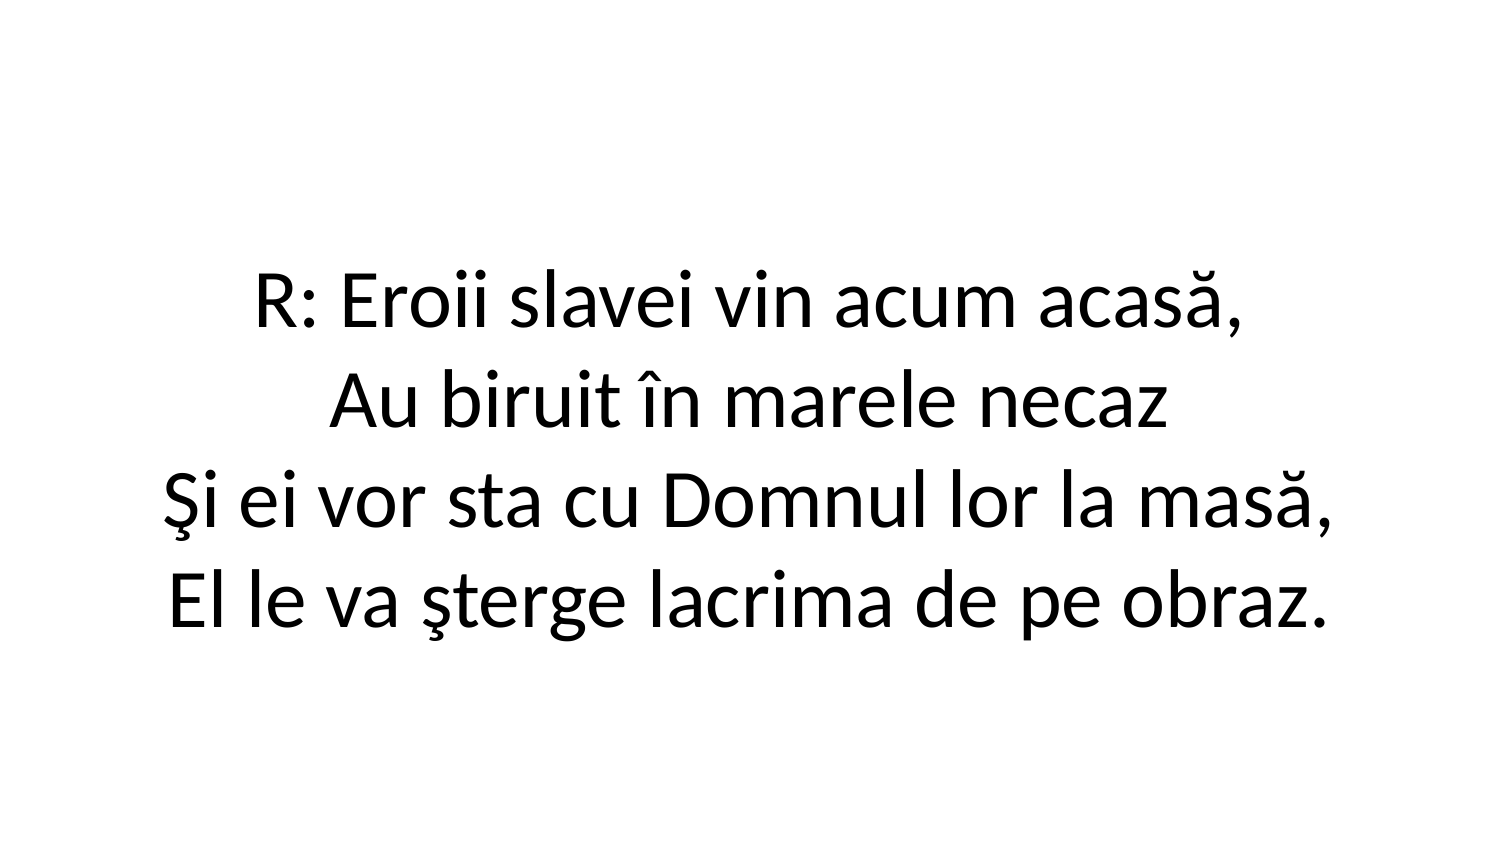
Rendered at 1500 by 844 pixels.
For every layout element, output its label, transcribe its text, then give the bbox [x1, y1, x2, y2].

text_box R: Eroii slavei vin acum acasă, Au biruit în marele necaz Şi ei vor sta cu Domnul lor la masă, El le va şterge lacrima de pe obraz. [148, 192, 1352, 652]
